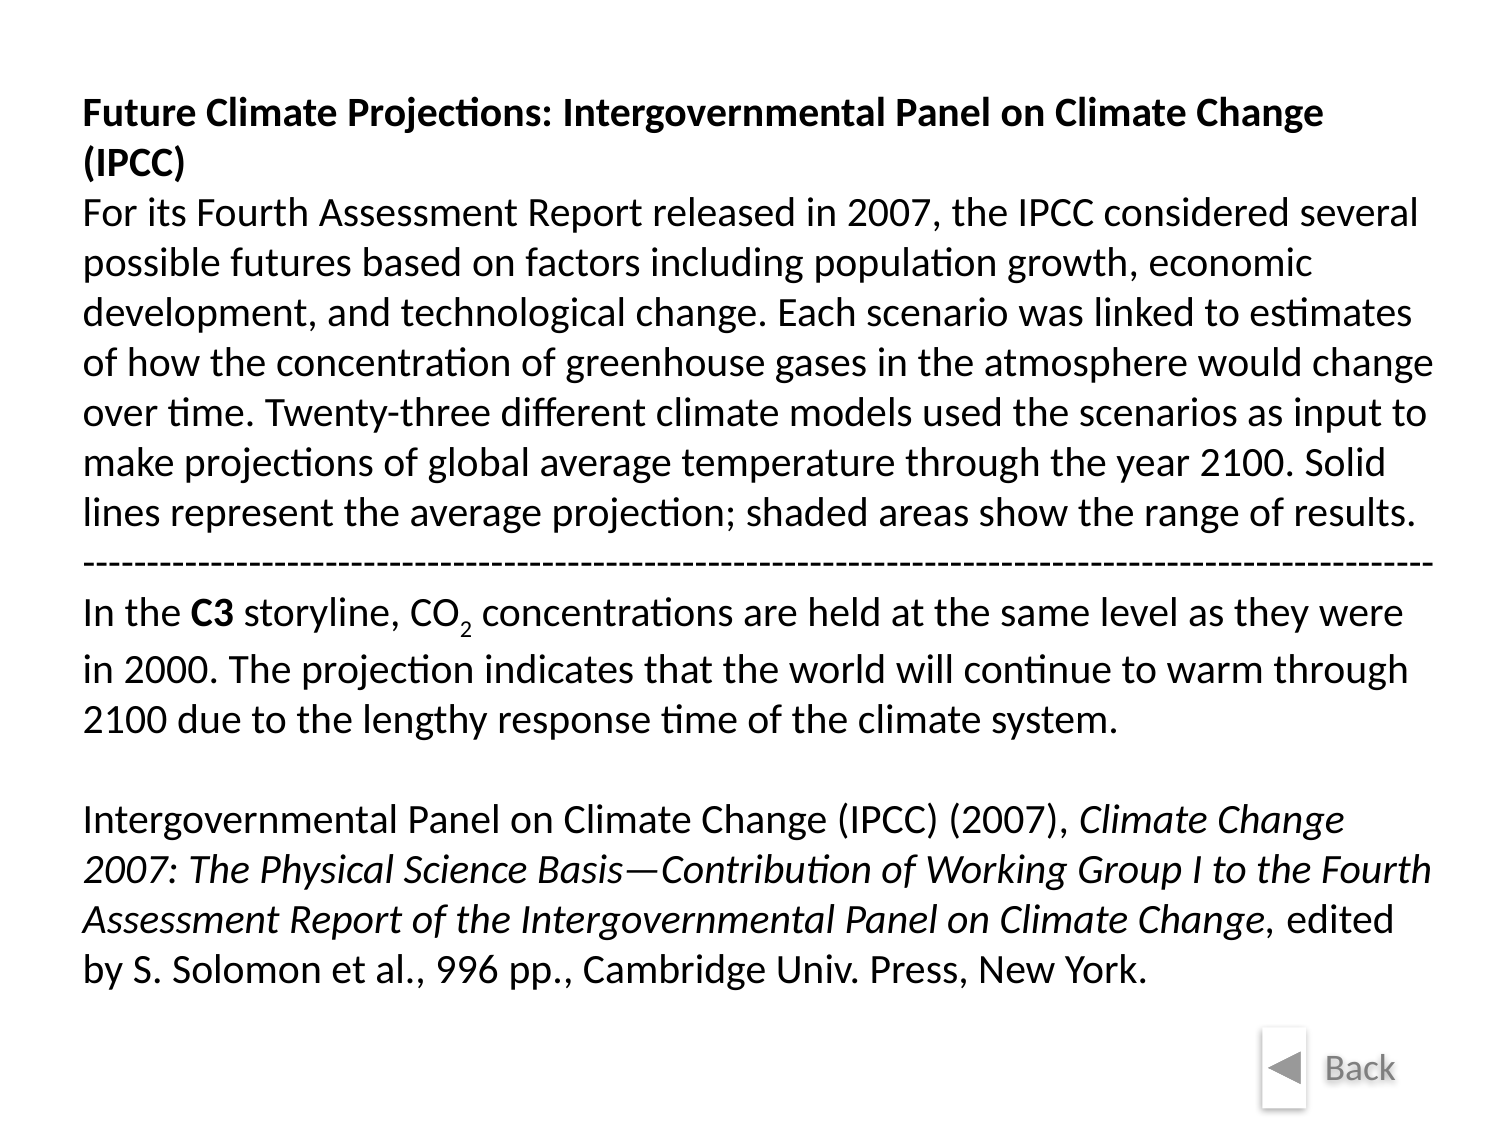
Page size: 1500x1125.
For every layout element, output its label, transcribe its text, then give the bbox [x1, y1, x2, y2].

text_box [1262, 1027, 1307, 1109]
text_box Future Climate Projections: Intergovernmental Panel on Climate Change (IPCC) For its Fourth Assessment Report released in 2007, the IPCC considered several possible futures based on factors including population growth, economic development, and technological change. Each scenario was linked to estimates of how the concentration of greenhouse gases in the atmosphere would change over time. Twenty-three different climate models used the scenarios as input to make projections of global average temperature through the year 2100. Solid lines represent the average projection; shaded areas show the range of results. ---------------------------------------------------------------------------------------------------------- In the C3 storyline, CO2 concentrations are held at the same level as they were in 2000. The projection indicates that the world will continue to warm through 2100 due to the lengthy response time of the climate system. Intergovernmental Panel on Climate Change (IPCC) (2007), Climate Change 2007: The Physical Science Basis—Contribution of Working Group I to the Fourth Assessment Report of the Intergovernmental Panel on Climate Change, edited by S. Solomon et al., 996 pp., Cambridge Univ. Press, New York. [67, 77, 1453, 1050]
text_box Back [1220, 1006, 1500, 1125]
